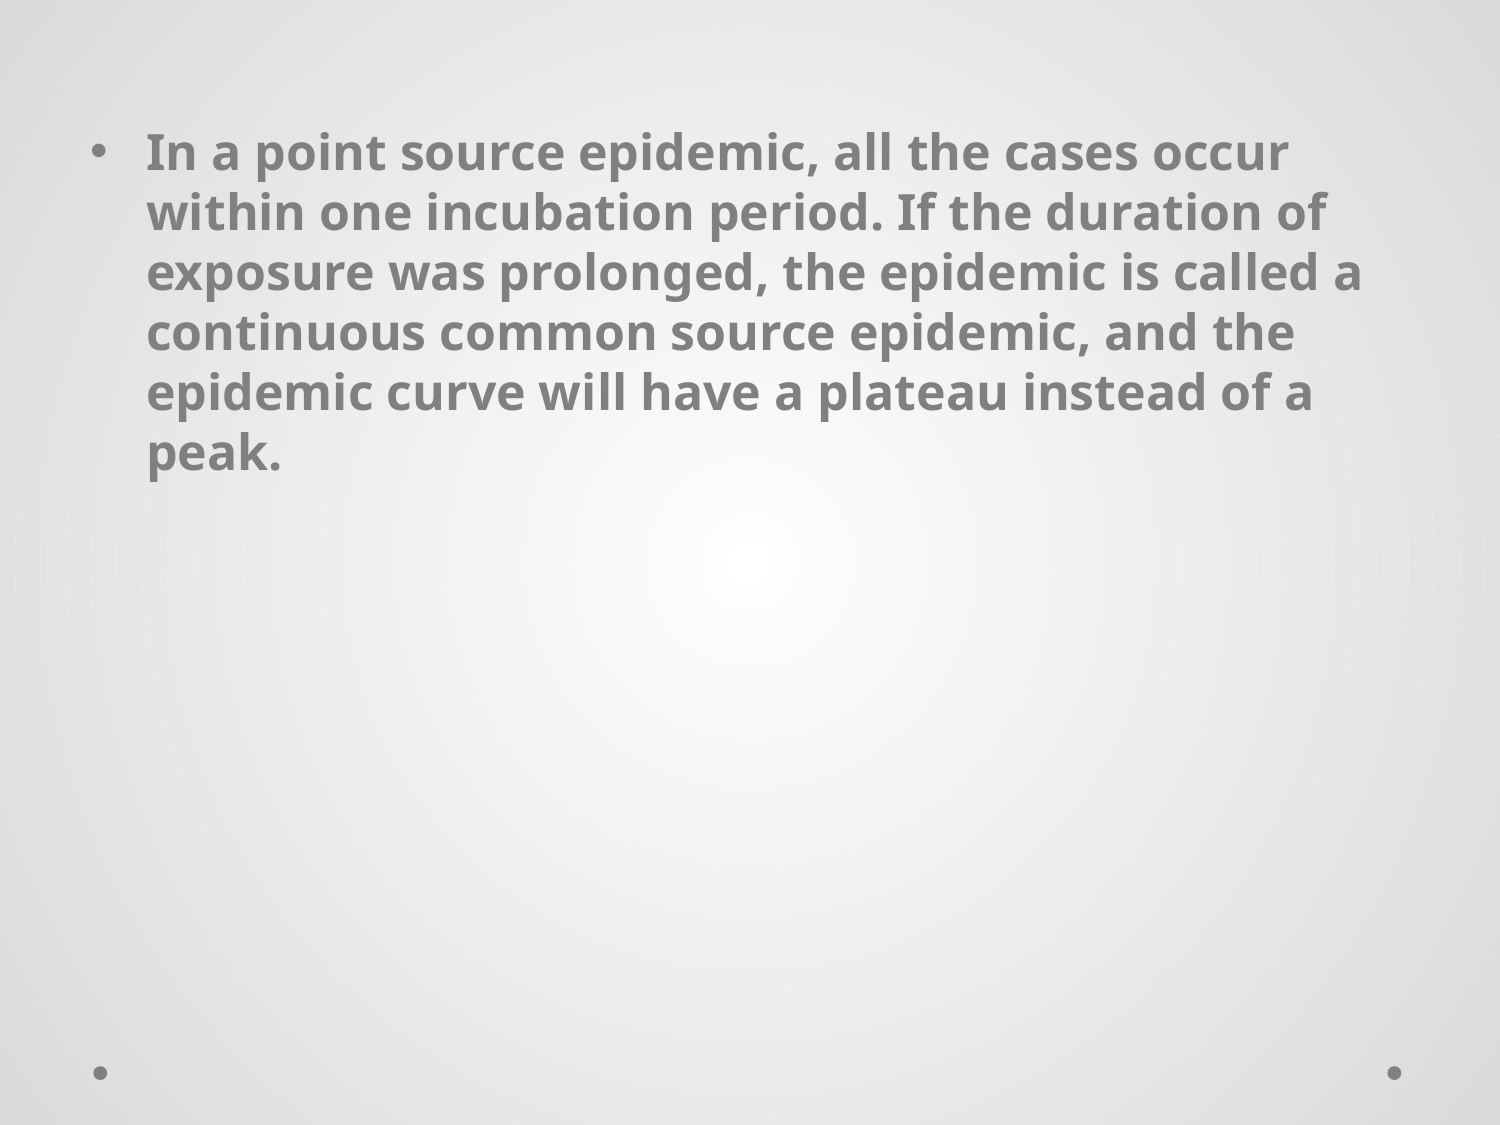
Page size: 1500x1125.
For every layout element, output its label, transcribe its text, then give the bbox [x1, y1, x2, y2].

list In a point source epidemic, all the cases occur within one incubation period. If the duration of exposure was prolonged, the epidemic is called a continuous common source epidemic, and the epidemic curve will have a plateau instead of a peak. [75, 112, 1425, 1005]
